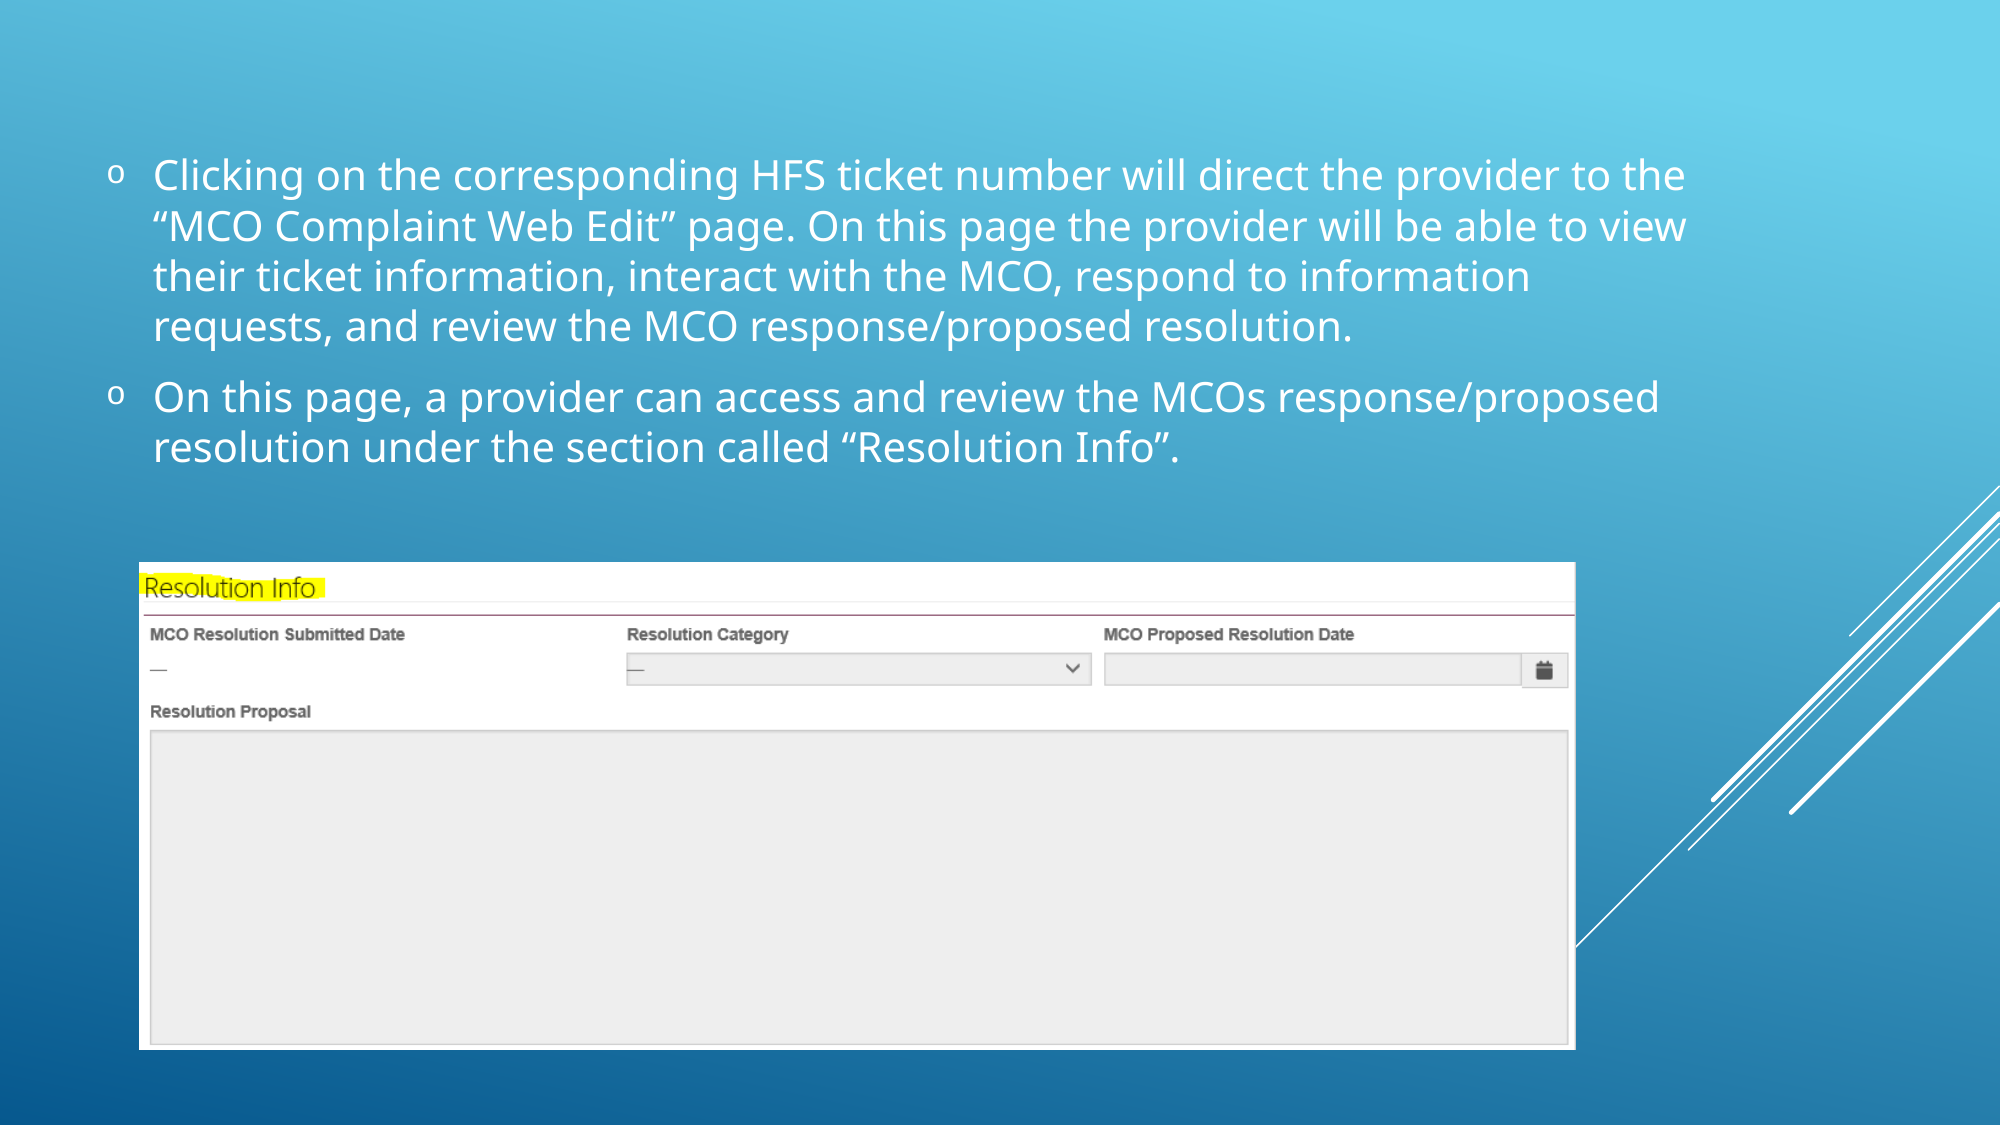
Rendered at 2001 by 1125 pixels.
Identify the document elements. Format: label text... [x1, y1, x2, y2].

picture [138, 562, 1577, 1051]
list Clicking on the corresponding HFS ticket number will direct the provider to the “MCO Complaint Web Edit” page. On this page the provider will be able to view their ticket information, interact with the MCO, respond to information requests, and review the MCO response/proposed resolution. On this page, a provider can access and review the MCOs response/proposed resolution under the section called “Resolution Info”. [91, 110, 1713, 509]
